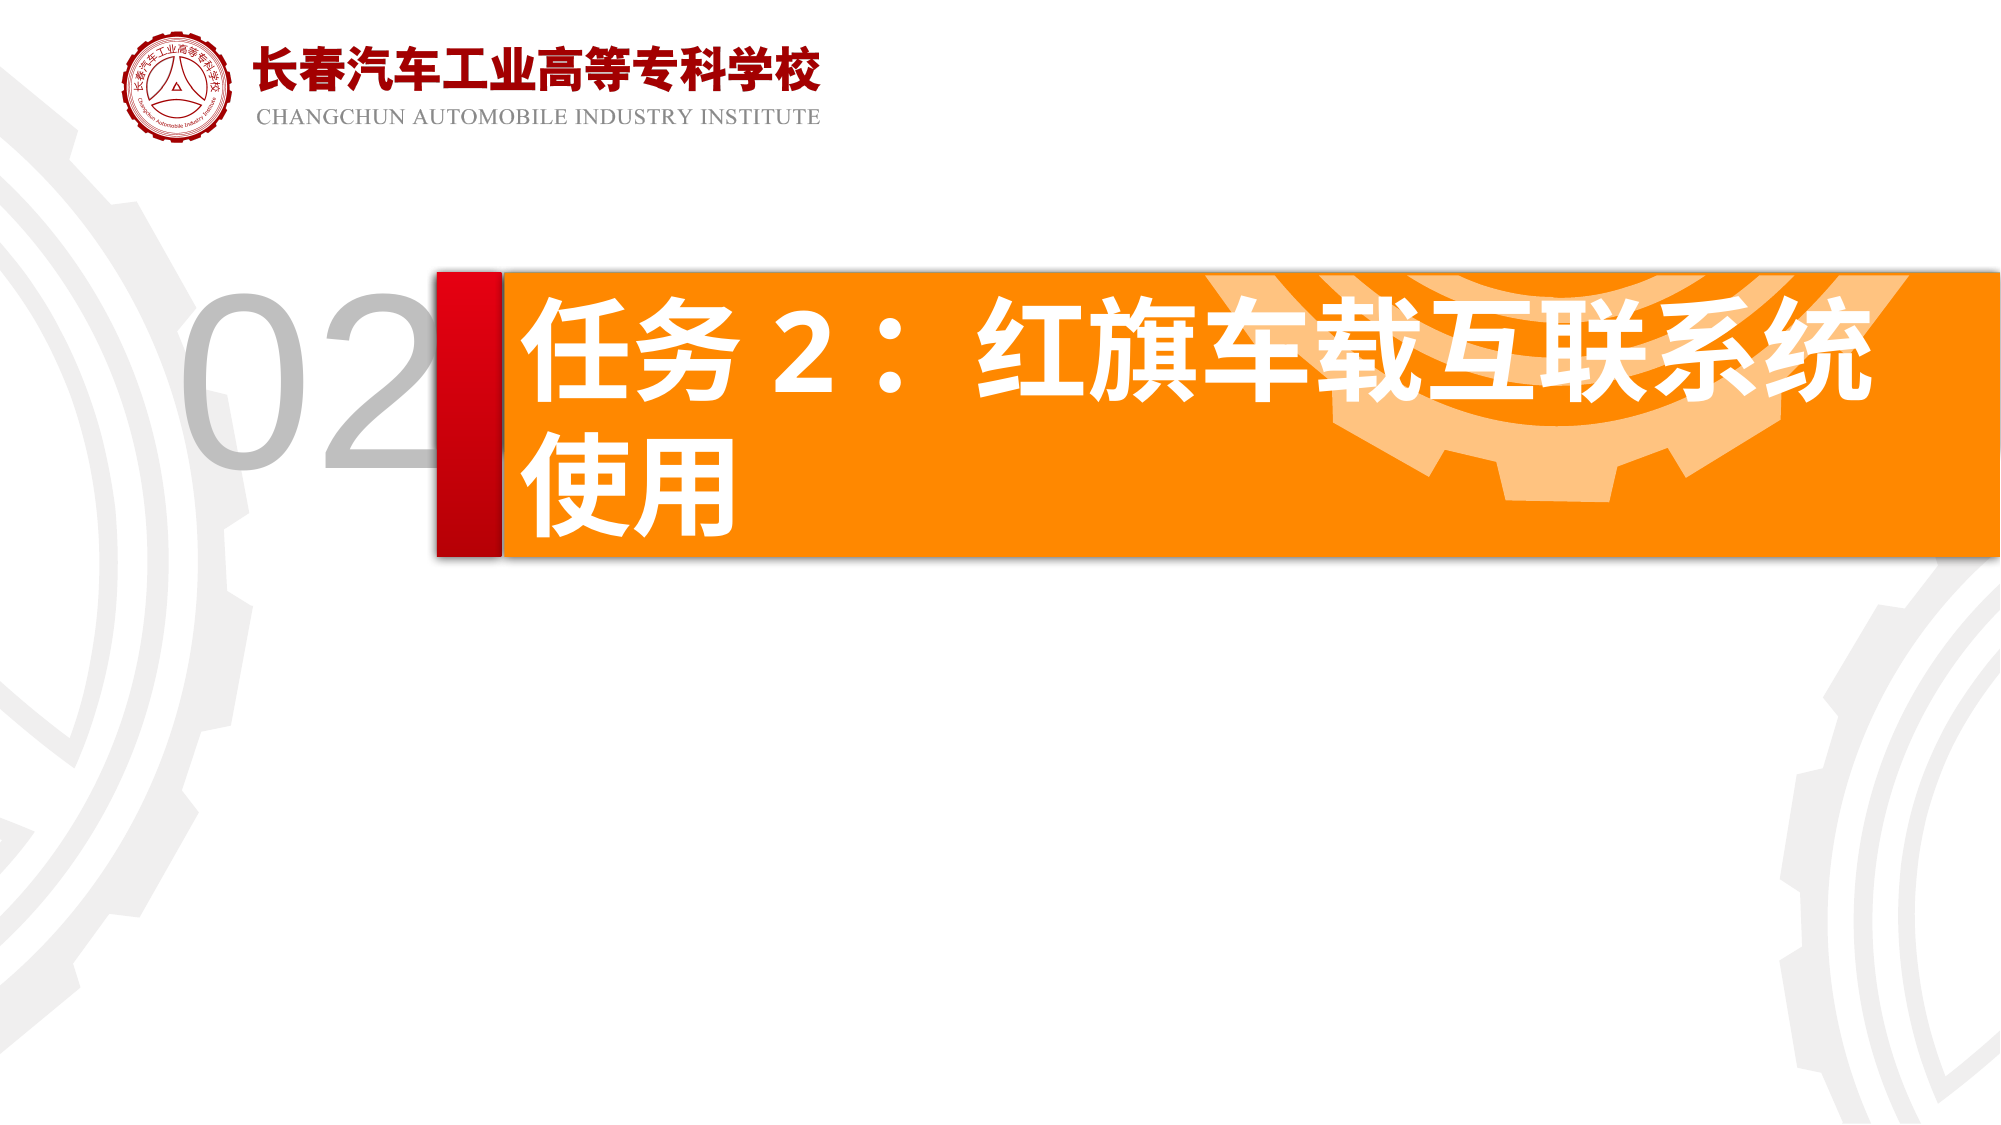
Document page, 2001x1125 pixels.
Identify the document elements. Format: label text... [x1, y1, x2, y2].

picture [121, 31, 821, 143]
text_box 02 [159, 211, 505, 526]
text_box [436, 272, 2000, 557]
